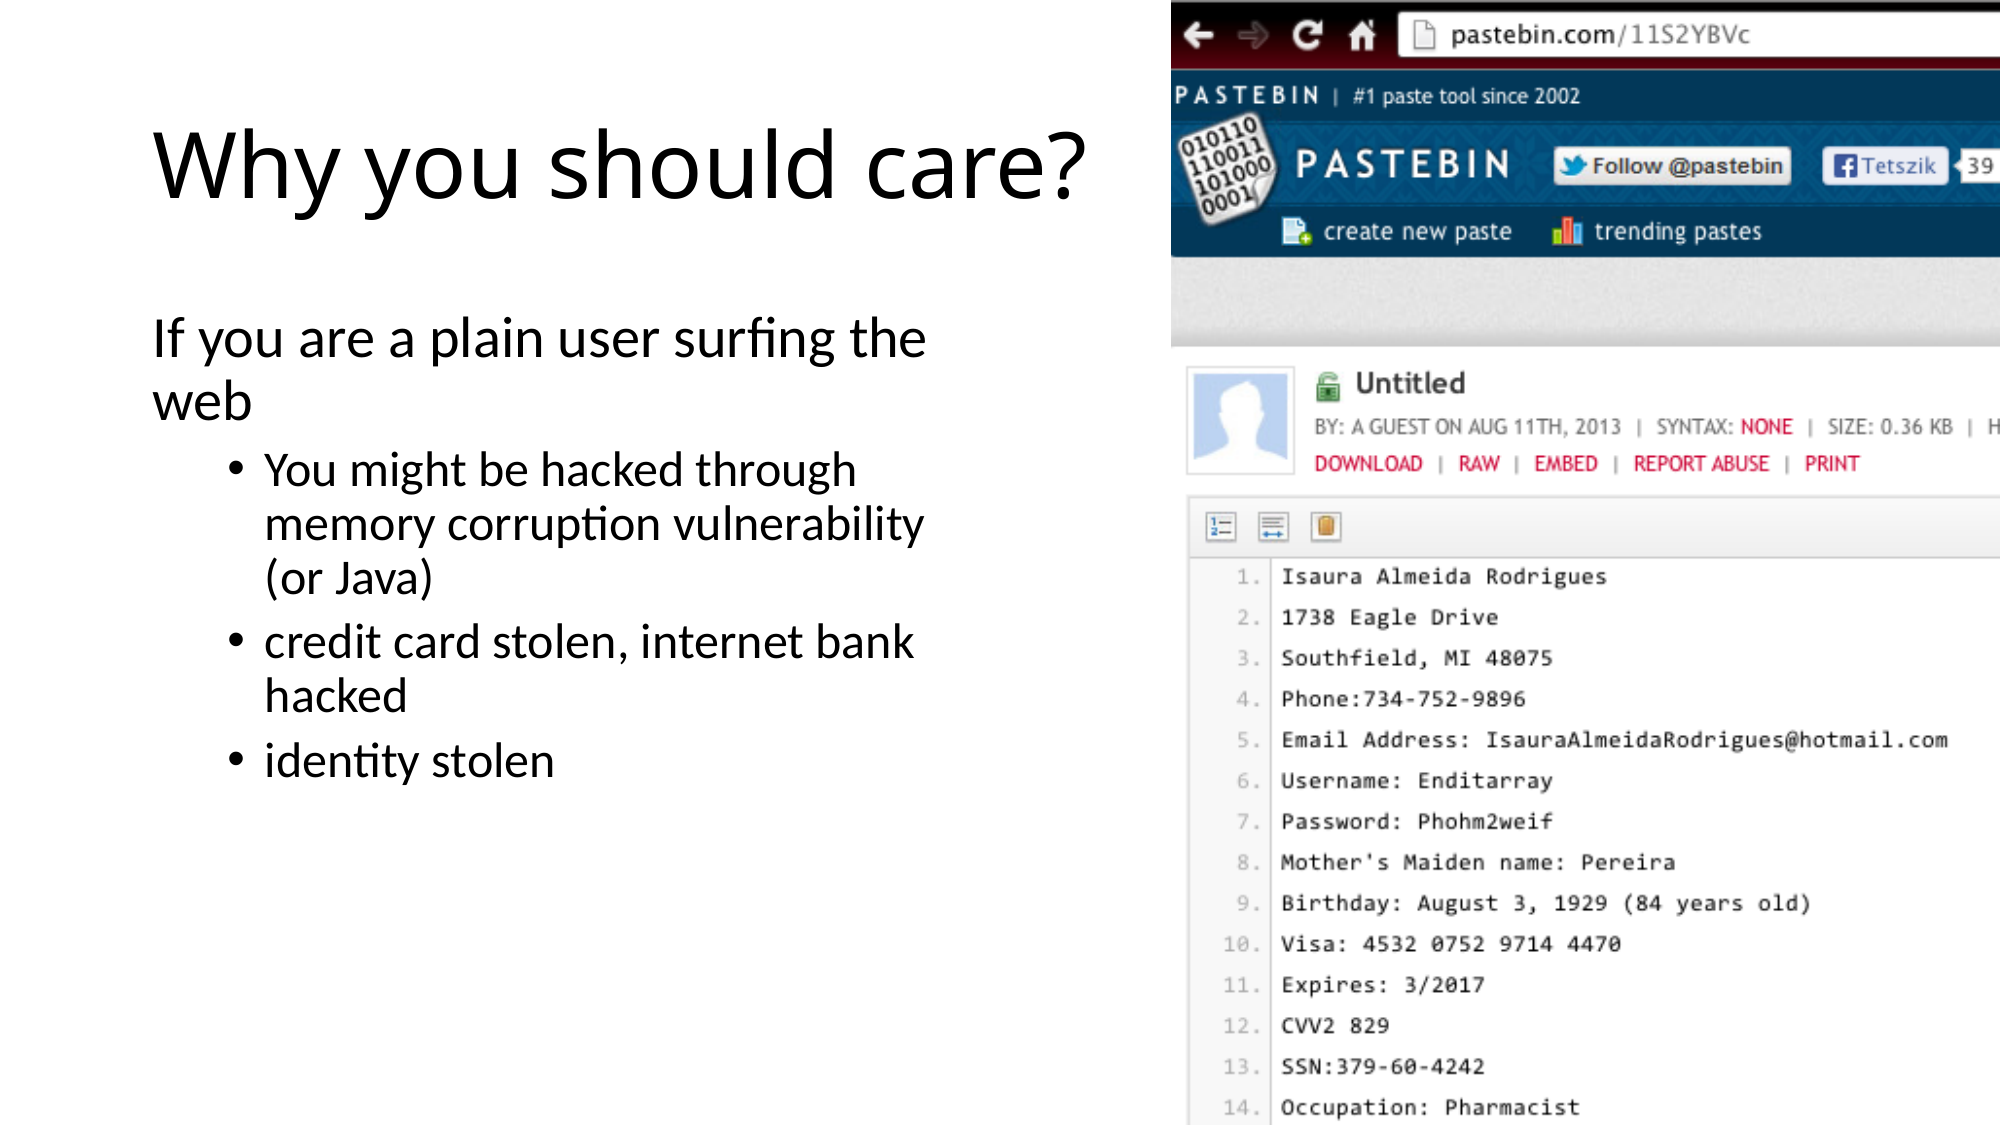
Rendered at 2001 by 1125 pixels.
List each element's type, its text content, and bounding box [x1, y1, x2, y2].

picture [1171, 0, 2000, 1125]
title Why you should care? [137, 59, 1171, 278]
list If you are a plain user surfing the web You might be hacked through memory corruption vulnerability (or Java) credit card stolen, internet bank hacked identity stolen [137, 299, 988, 1014]
